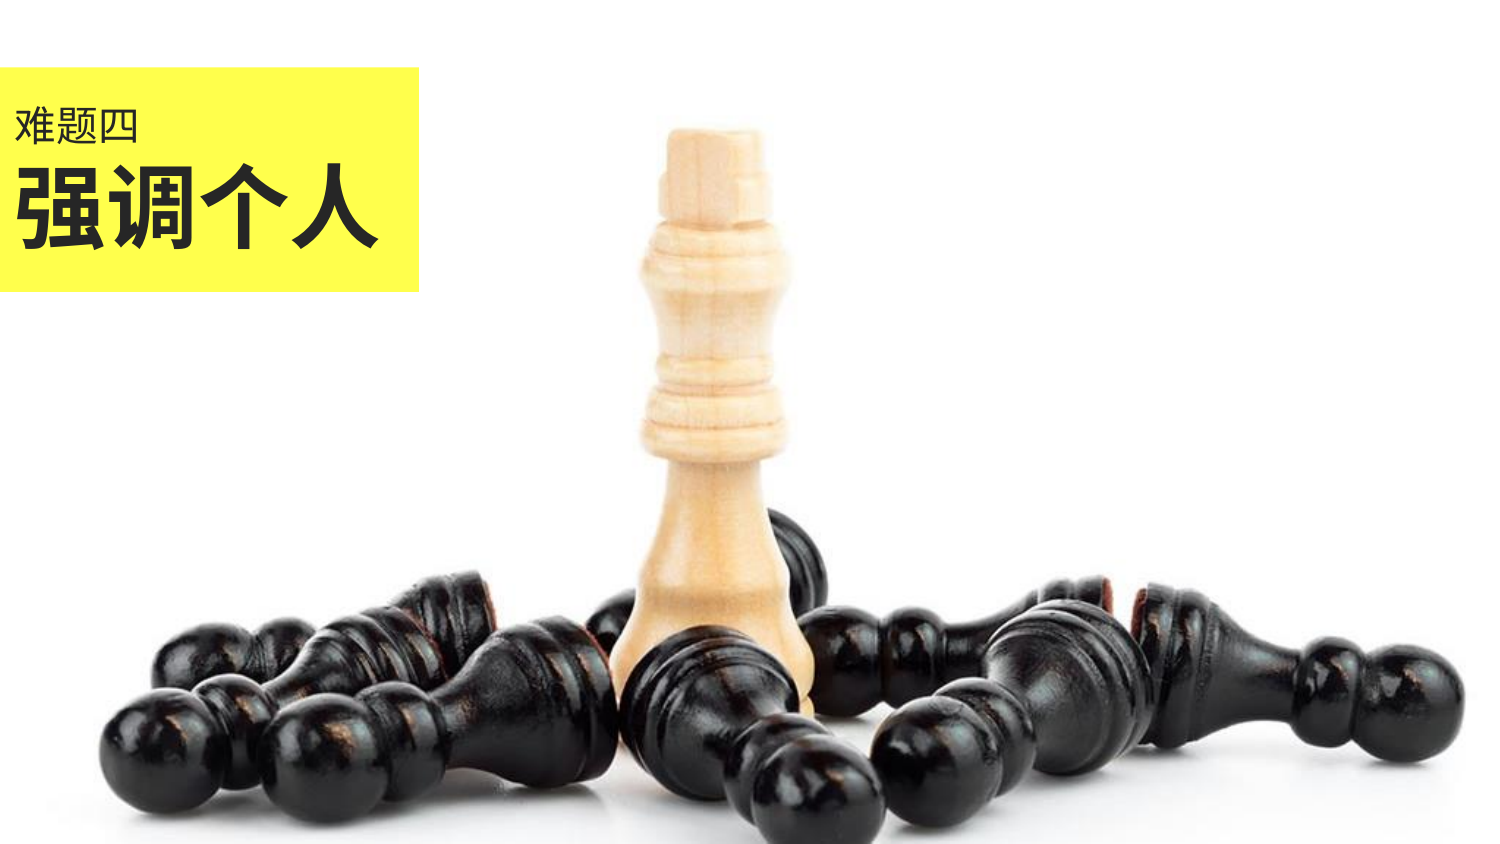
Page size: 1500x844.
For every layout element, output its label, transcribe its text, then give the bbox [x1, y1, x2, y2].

picture [0, 0, 1500, 844]
text_box 难题四 强调个人 [0, 65, 421, 294]
